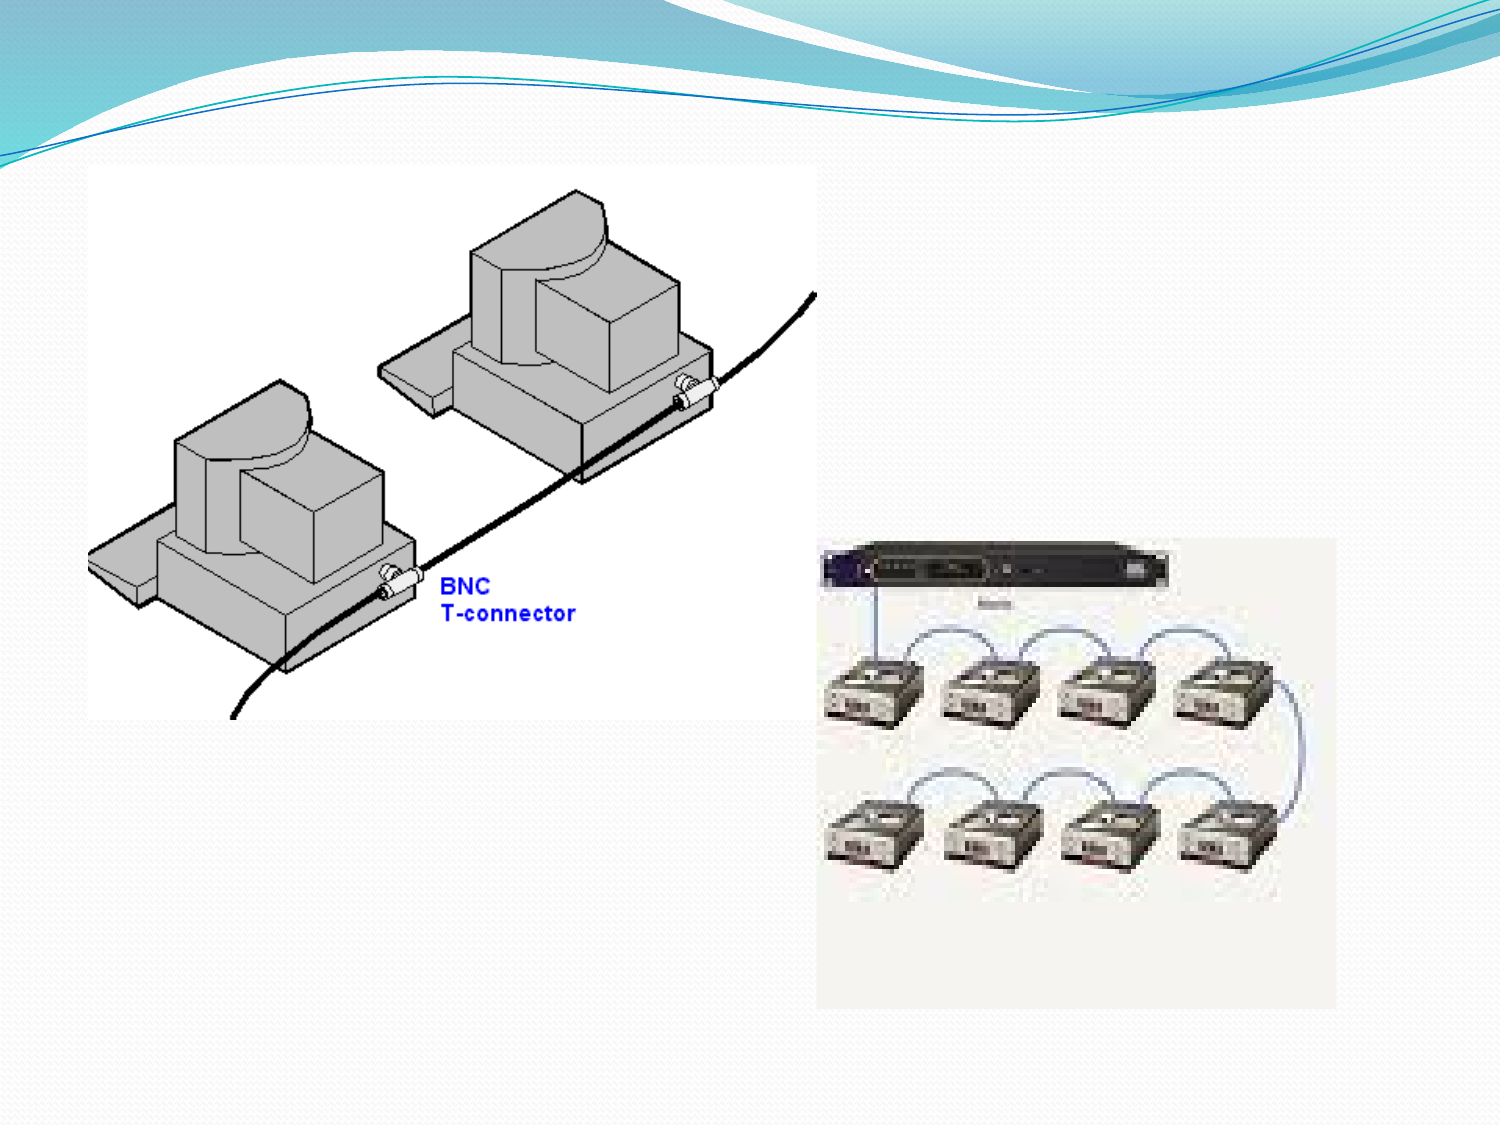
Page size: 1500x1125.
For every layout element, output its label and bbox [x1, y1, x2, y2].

picture [88, 166, 1337, 1010]
